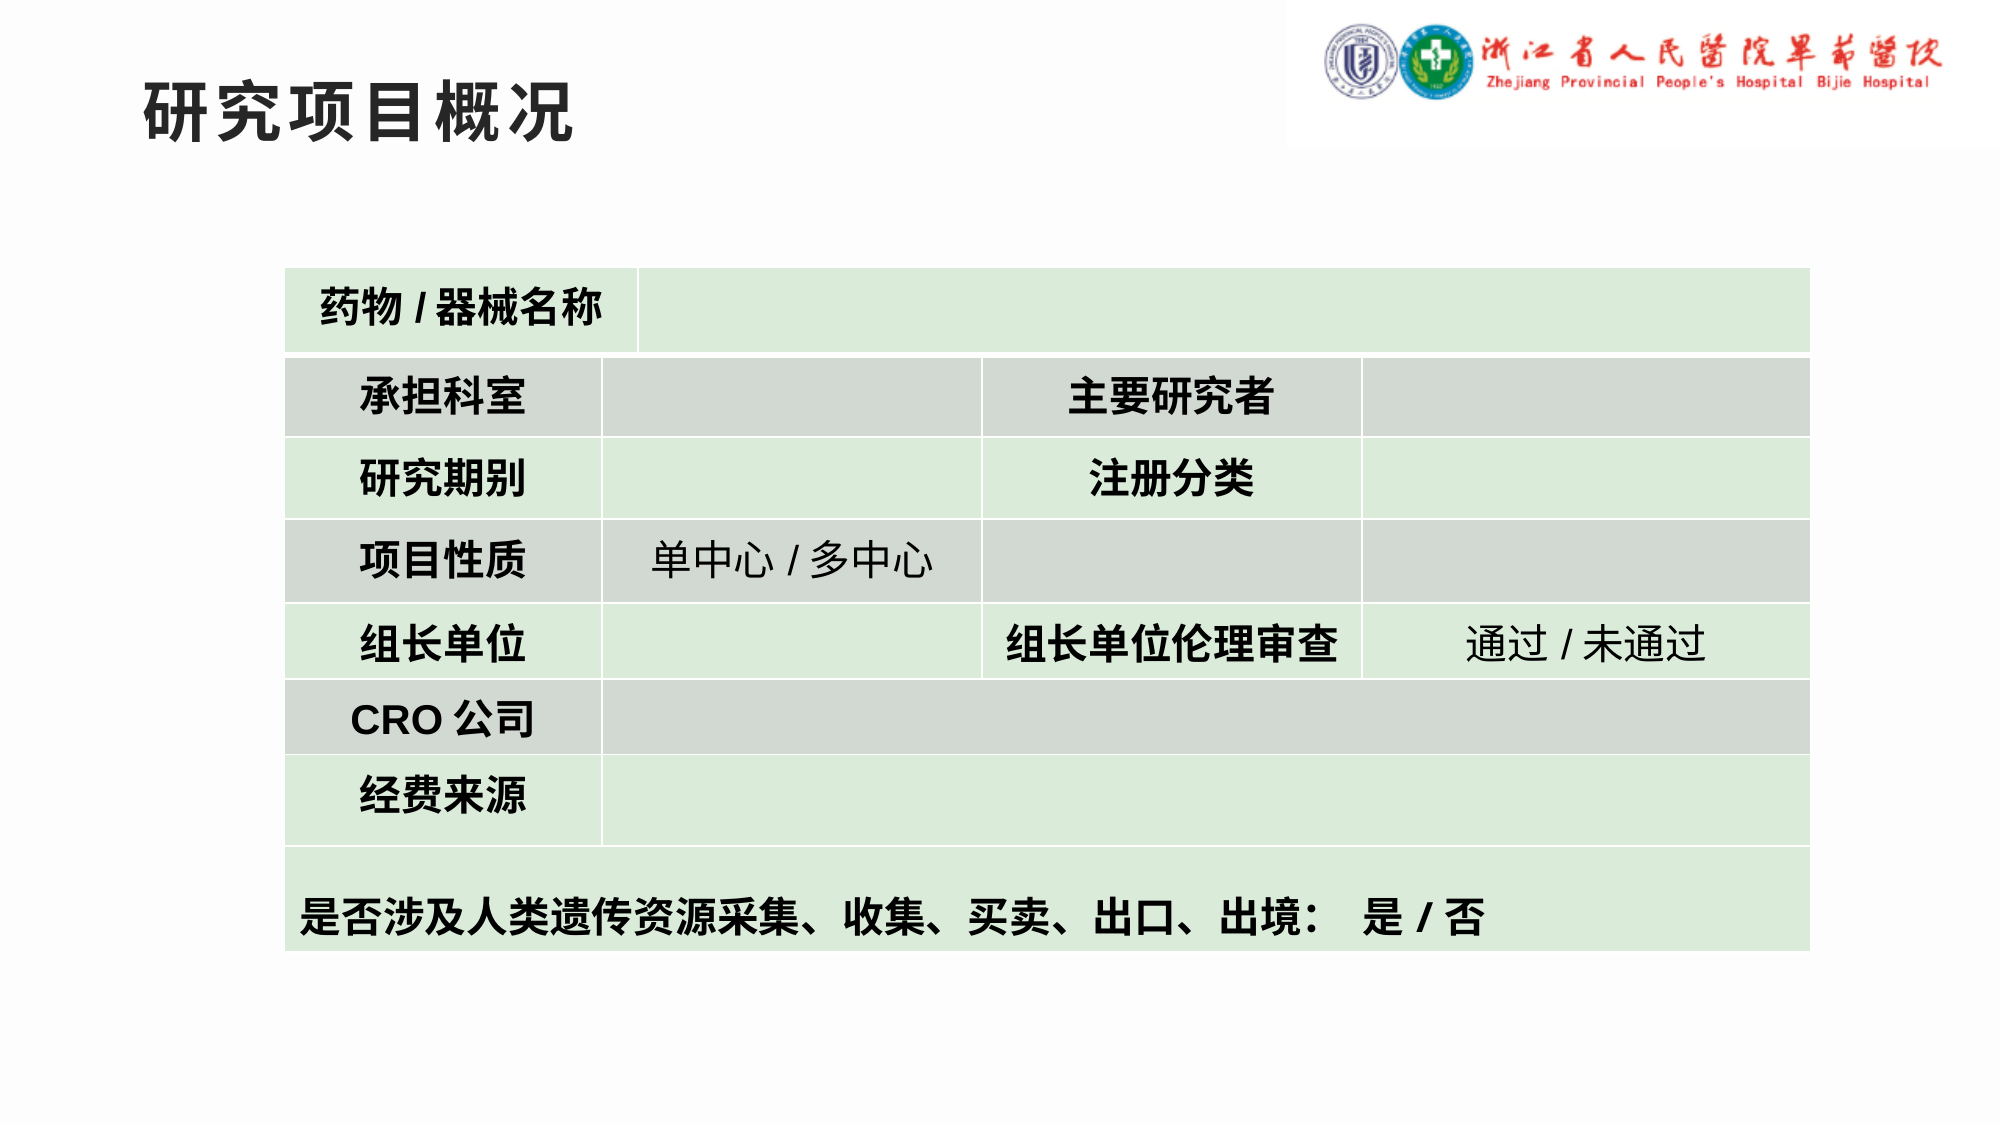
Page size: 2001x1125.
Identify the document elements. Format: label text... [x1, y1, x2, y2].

table_cell 组长单位 [285, 604, 601, 678]
table_cell 经费来源 [285, 755, 601, 845]
table_cell [603, 604, 981, 678]
table_header 药物/器械名称 [285, 268, 637, 352]
table_cell [603, 680, 1810, 754]
table_cell [983, 520, 1361, 602]
table_cell [1363, 358, 1810, 436]
table_cell [603, 358, 981, 436]
table_cell 单中心/多中心 [603, 520, 981, 602]
picture [1287, 0, 2000, 147]
table_cell 注册分类 [983, 438, 1361, 518]
table_cell 项目性质 [285, 520, 601, 602]
table_cell 通过/未通过 [1363, 604, 1810, 678]
table_cell [603, 438, 981, 518]
table_cell 是否涉及人类遗传资源采集、收集、买卖、出口、出境： 是/否 [285, 847, 1810, 951]
table_cell 研究期别 [285, 438, 601, 518]
table_header [639, 268, 1810, 352]
table_cell [1363, 520, 1810, 602]
text_box 研究项目概况 [127, 48, 606, 165]
table_cell 主要研究者 [983, 358, 1361, 436]
table_cell 承担科室 [285, 358, 601, 436]
table_cell [1363, 438, 1810, 518]
table_cell 组长单位伦理审查 [983, 604, 1361, 678]
table_cell CRO公司 [285, 680, 601, 754]
table_cell [603, 755, 1810, 845]
